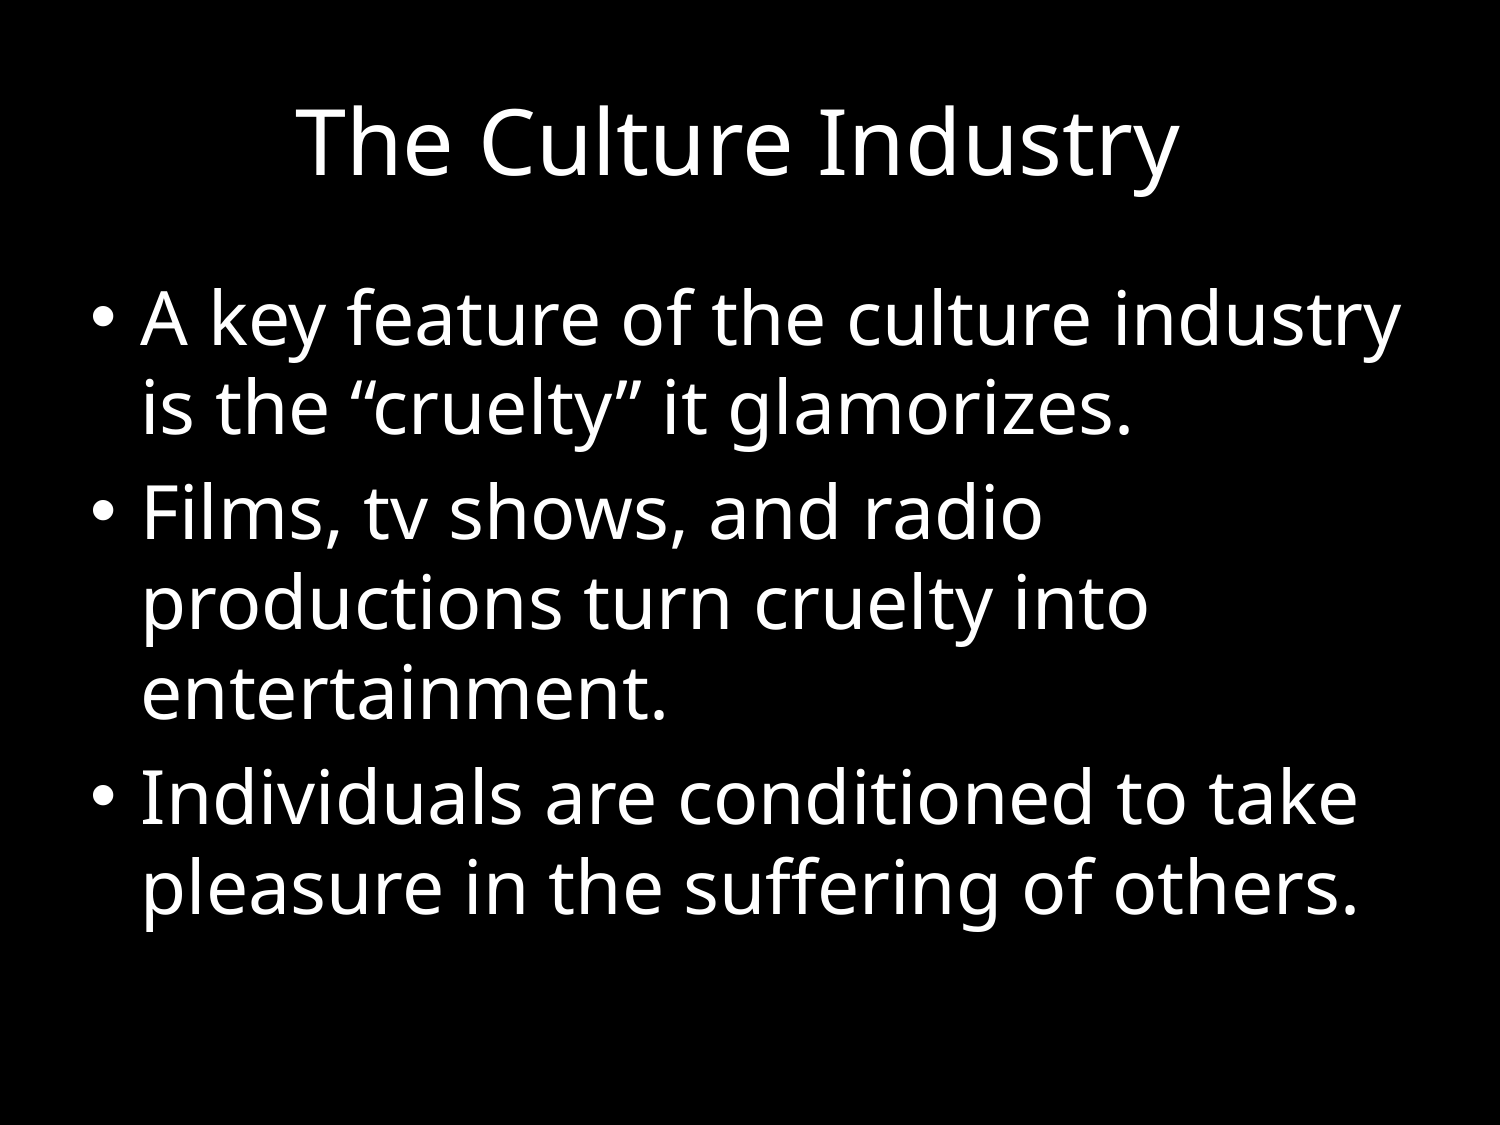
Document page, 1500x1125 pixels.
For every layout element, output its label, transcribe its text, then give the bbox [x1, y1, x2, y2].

title The Culture Industry [75, 45, 1425, 233]
list A key feature of the culture industry is the “cruelty” it glamorizes. Films, tv shows, and radio productions turn cruelty into entertainment. Individuals are conditioned to take pleasure in the suffering of others. [75, 262, 1425, 1005]
